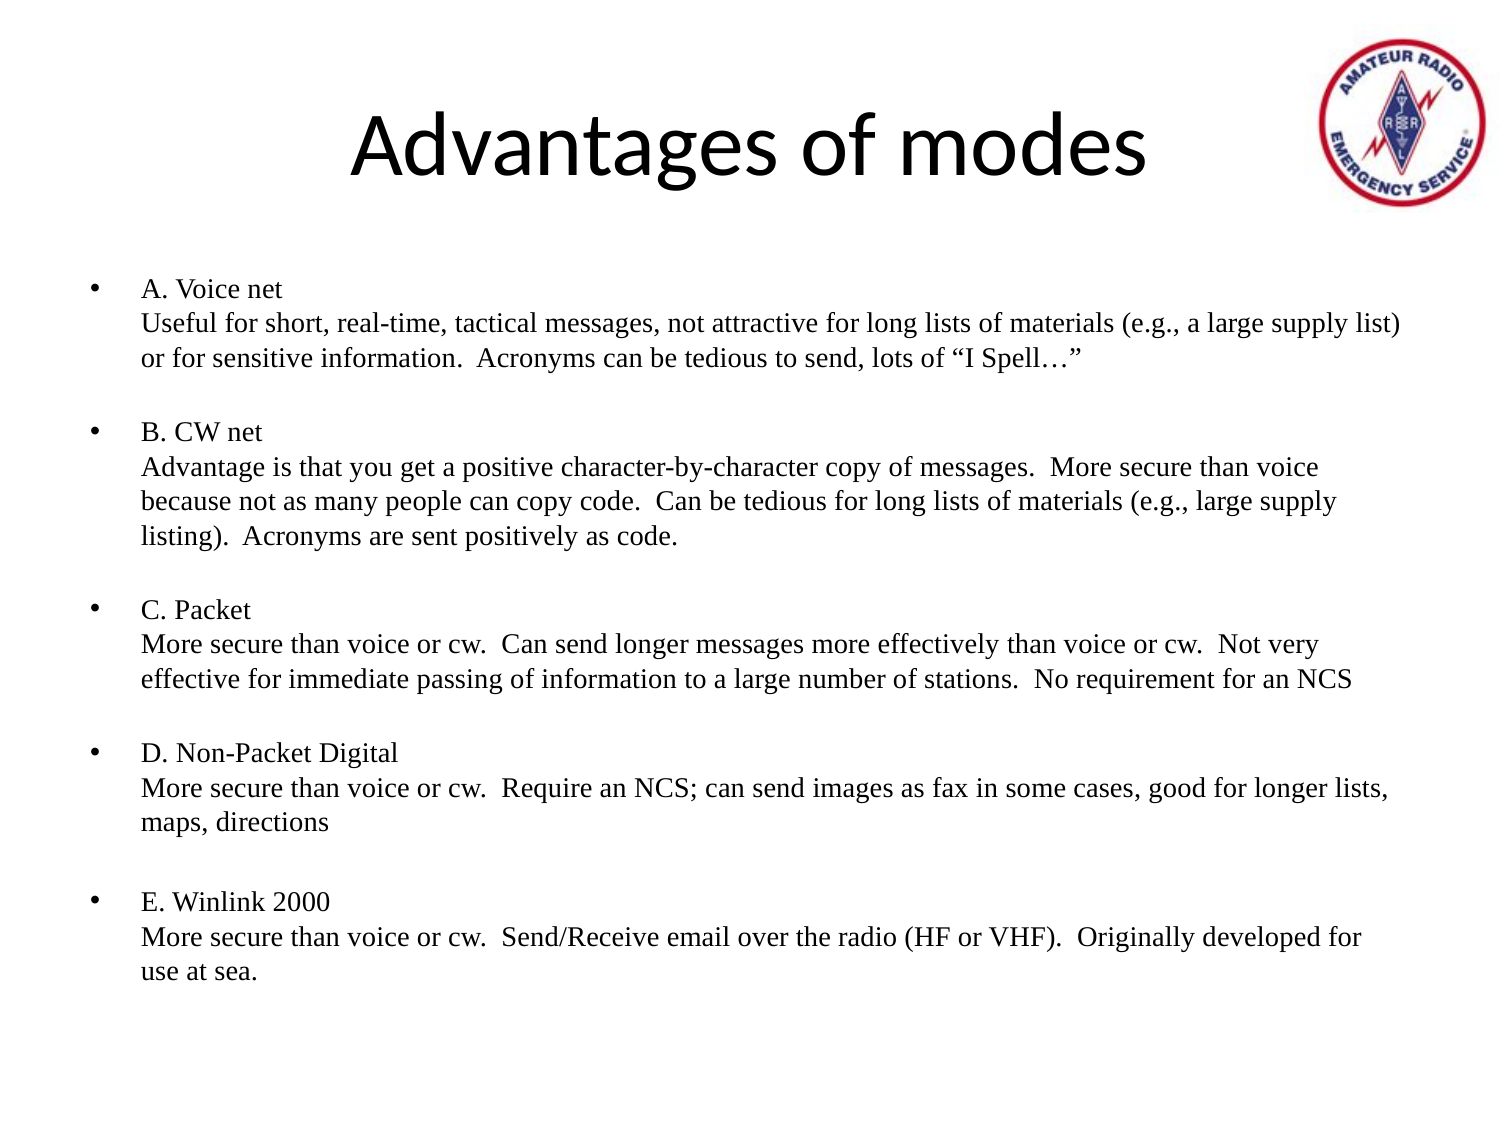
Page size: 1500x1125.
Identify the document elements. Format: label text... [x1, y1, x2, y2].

title Advantages of modes [75, 45, 1425, 233]
picture [1304, 24, 1500, 213]
list A. Voice net Useful for short, real-time, tactical messages, not attractive for long lists of materials (e.g., a large supply list) or for sensitive information. Acronyms can be tedious to send, lots of “I Spell…” B. CW net Advantage is that you get a positive character-by-character copy of messages. More secure than voice because not as many people can copy code. Can be tedious for long lists of materials (e.g., large supply listing). Acronyms are sent positively as code. C. Packet More secure than voice or cw. Can send longer messages more effectively than voice or cw. Not very effective for immediate passing of information to a large number of stations. No requirement for an NCS D. Non-Packet Digital More secure than voice or cw. Require an NCS; can send images as fax in some cases, good for longer lists, maps, directions E. Winlink 2000 More secure than voice or cw. Send/Receive email over the radio (HF or VHF). Originally developed for use at sea. [75, 262, 1425, 1005]
